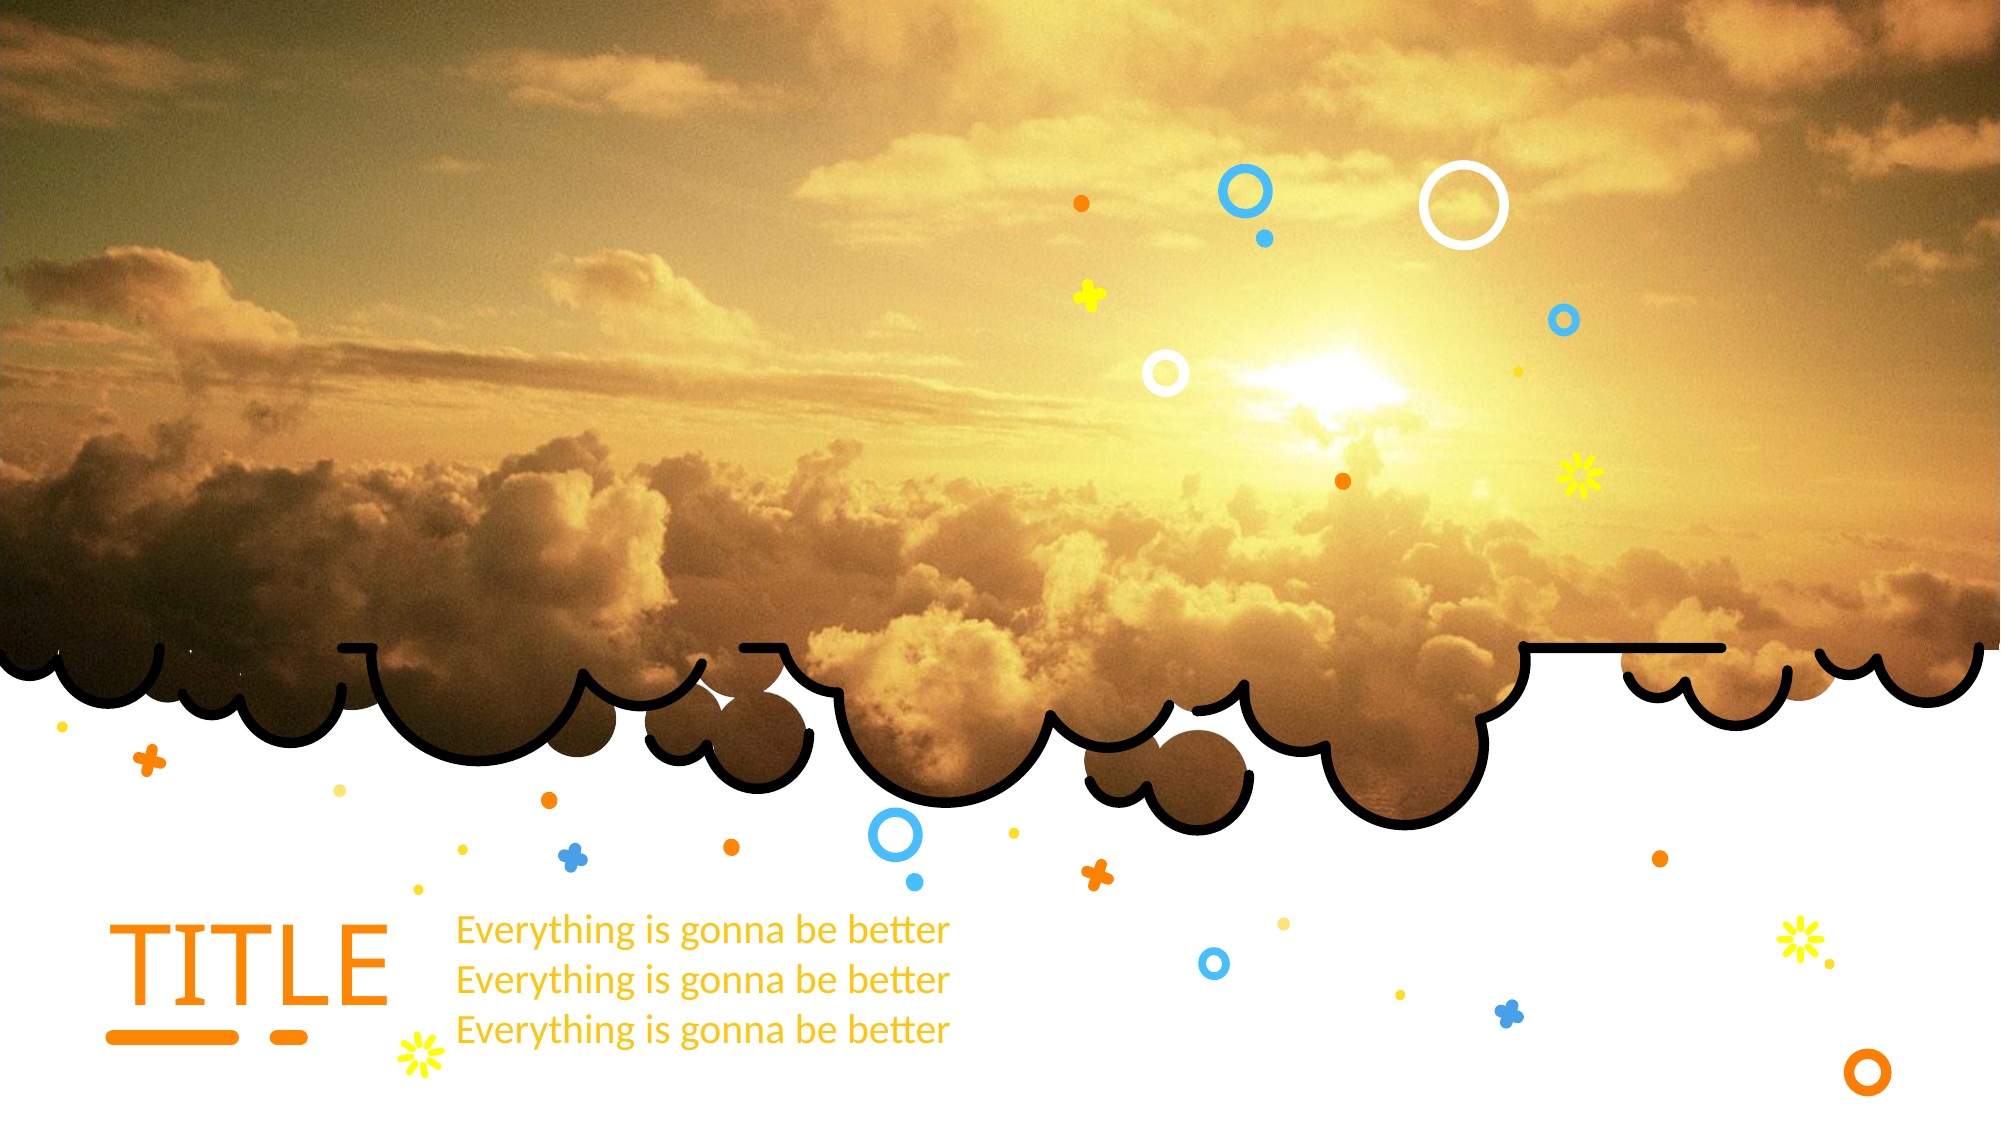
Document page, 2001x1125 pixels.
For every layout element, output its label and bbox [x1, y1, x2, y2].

text_box [1650, 849, 1670, 869]
text_box [0, 646, 1979, 831]
text_box [904, 872, 925, 885]
text_box [55, 710, 597, 821]
text_box [1847, 1052, 1888, 1093]
picture [0, 0, 2000, 830]
text_box [1823, 957, 1836, 971]
text_box [1779, 918, 1822, 960]
text_box [1559, 454, 1602, 497]
text_box [871, 831, 920, 859]
text_box [722, 837, 741, 857]
text_box [1002, 842, 1544, 953]
text_box [1201, 953, 1228, 978]
text_box [1072, 278, 1107, 313]
text_box [400, 1034, 442, 1076]
text_box [94, 885, 1045, 1125]
